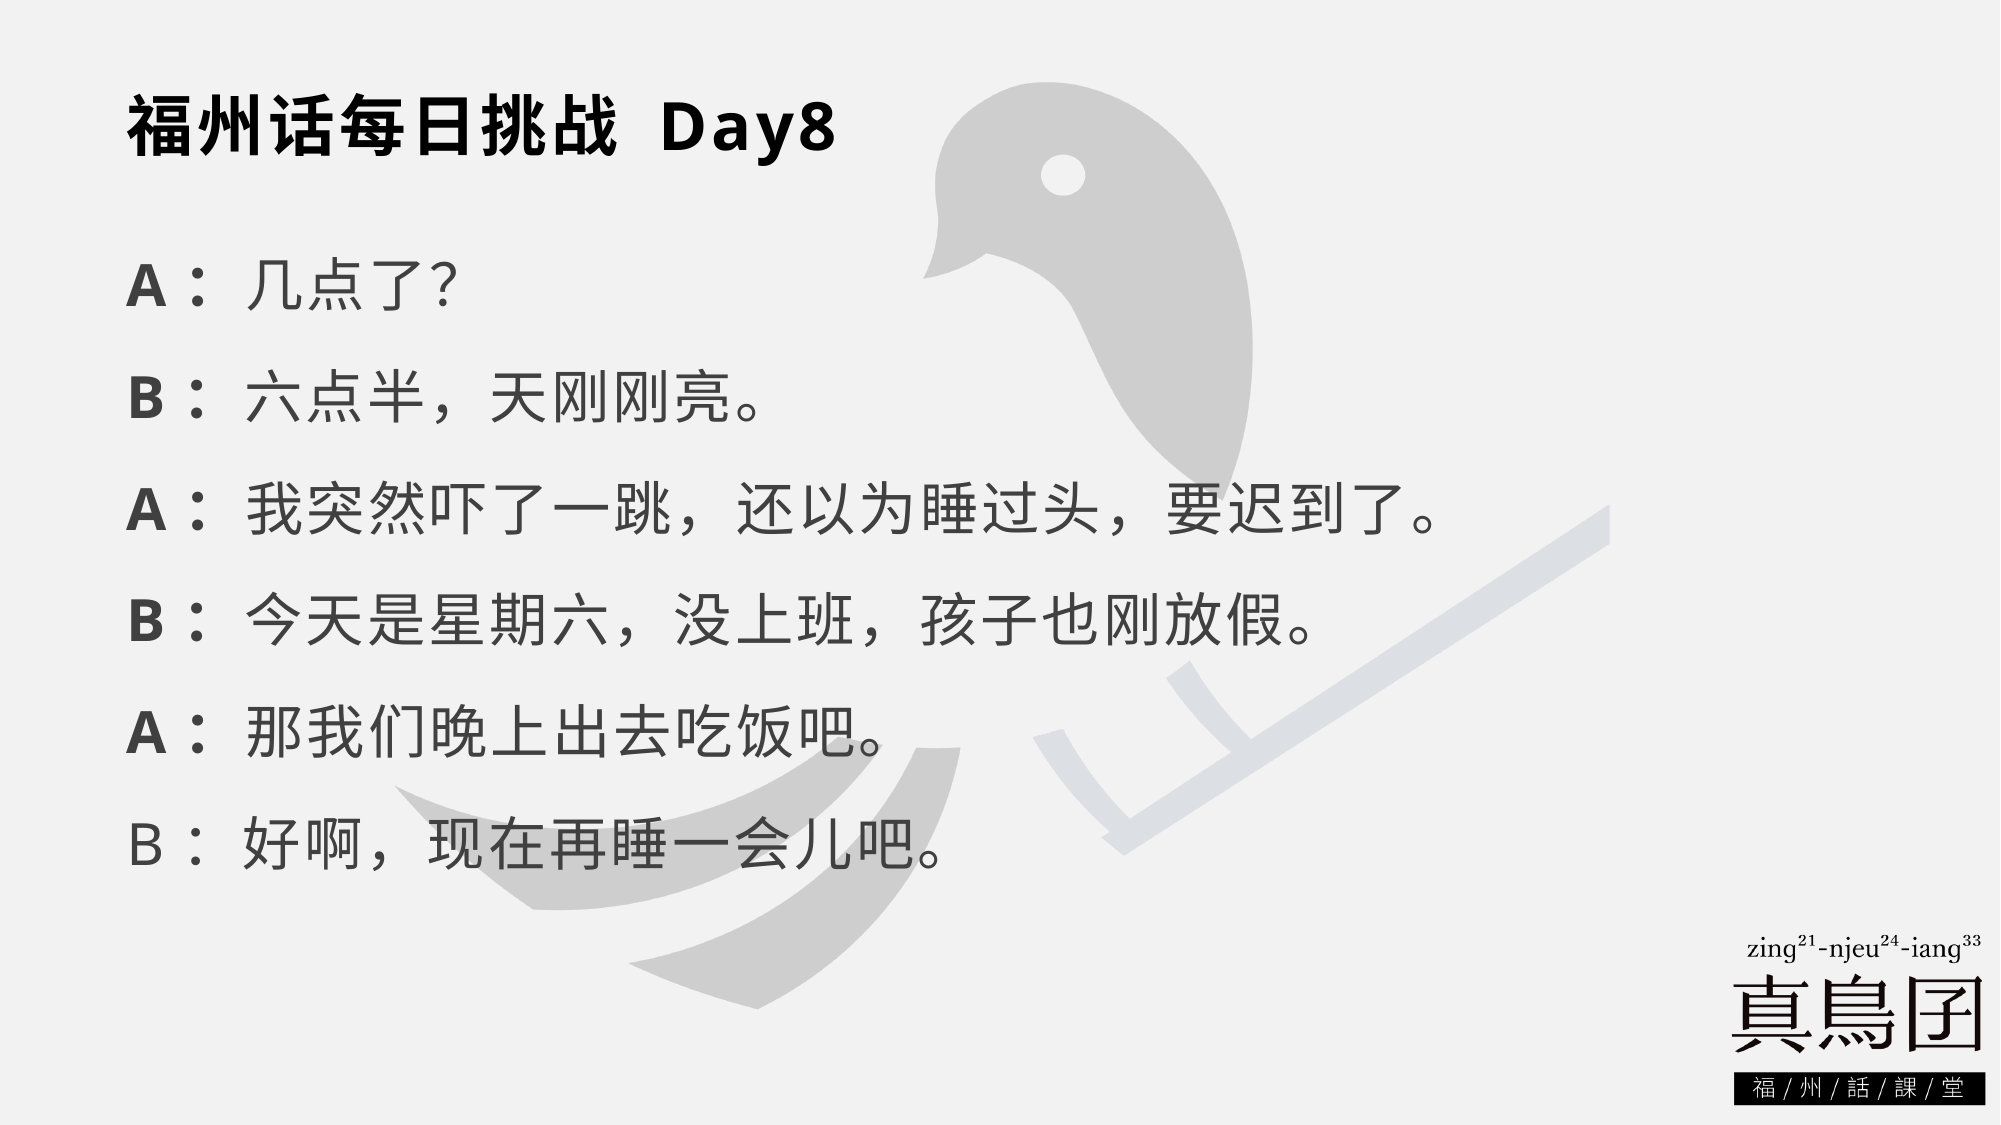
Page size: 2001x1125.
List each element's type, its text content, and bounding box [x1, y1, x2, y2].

picture [1681, 846, 2001, 1125]
title 福州话每日挑战 Day8 [109, 70, 1891, 178]
list A：几点了？ B：六点半，天刚刚亮。 A：我突然吓了一跳，还以为睡过头，要迟到了。 B：今天是星期六，没上班，孩子也刚放假。 A：那我们晚上出去吃饭吧。 B：好啊，现在再睡一会儿吧。 [109, 227, 2000, 1055]
